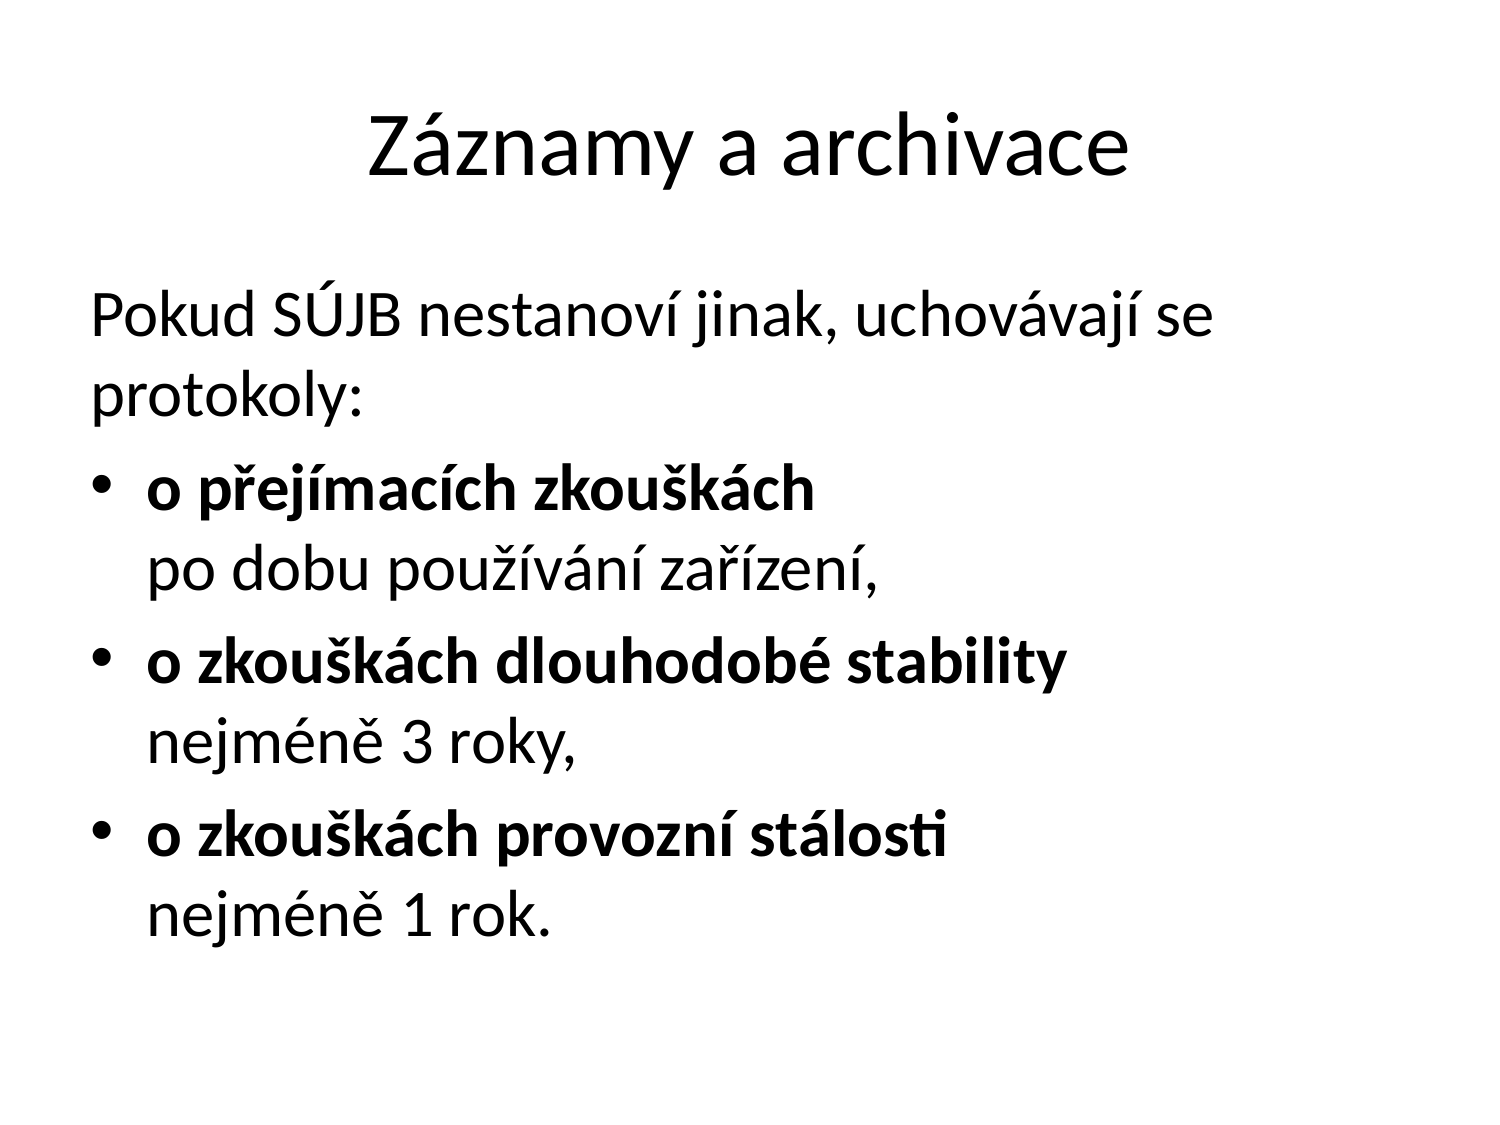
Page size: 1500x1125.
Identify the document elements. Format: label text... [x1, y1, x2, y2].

title Záznamy a archivace [75, 45, 1425, 233]
list Pokud SÚJB nestanoví jinak, uchovávají se protokoly: o přejímacích zkouškách po dobu používání zařízení, o zkouškách dlouhodobé stability nejméně 3 roky, o zkouškách provozní stálosti nejméně 1 rok. [75, 262, 1425, 1005]
